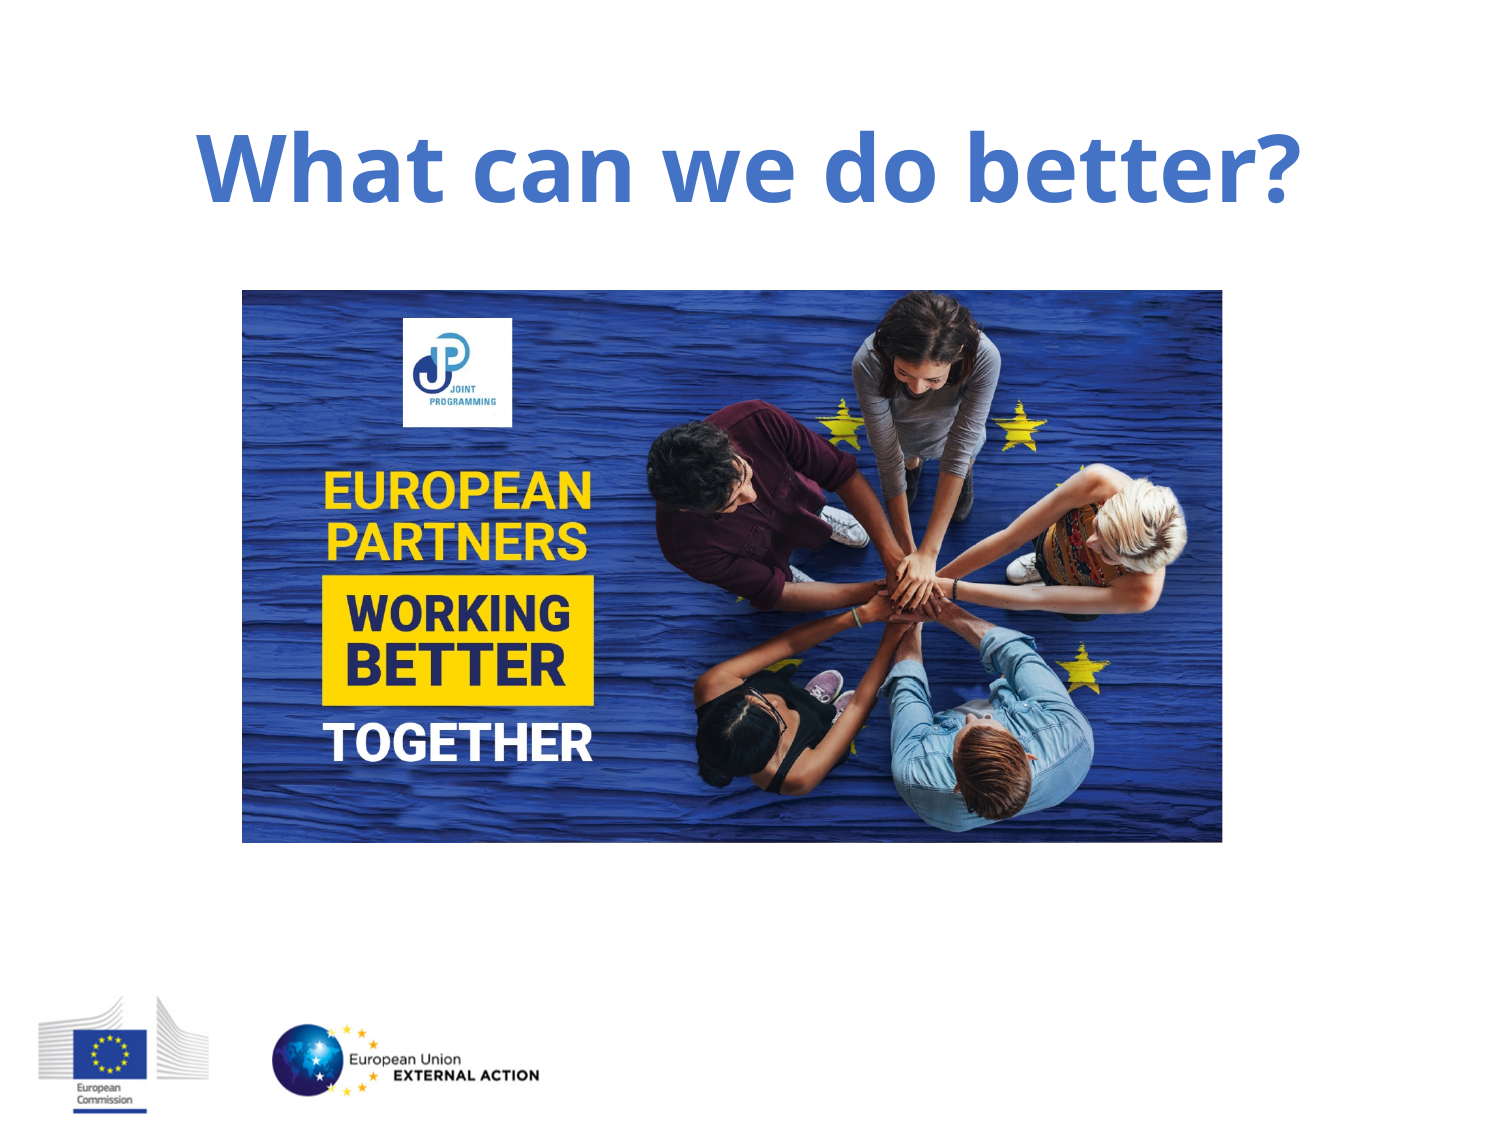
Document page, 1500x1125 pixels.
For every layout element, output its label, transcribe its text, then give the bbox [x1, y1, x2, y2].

picture [271, 1005, 550, 1121]
text_box What can we do better? [103, 89, 1397, 230]
picture [29, 984, 220, 1124]
picture [241, 290, 1223, 843]
